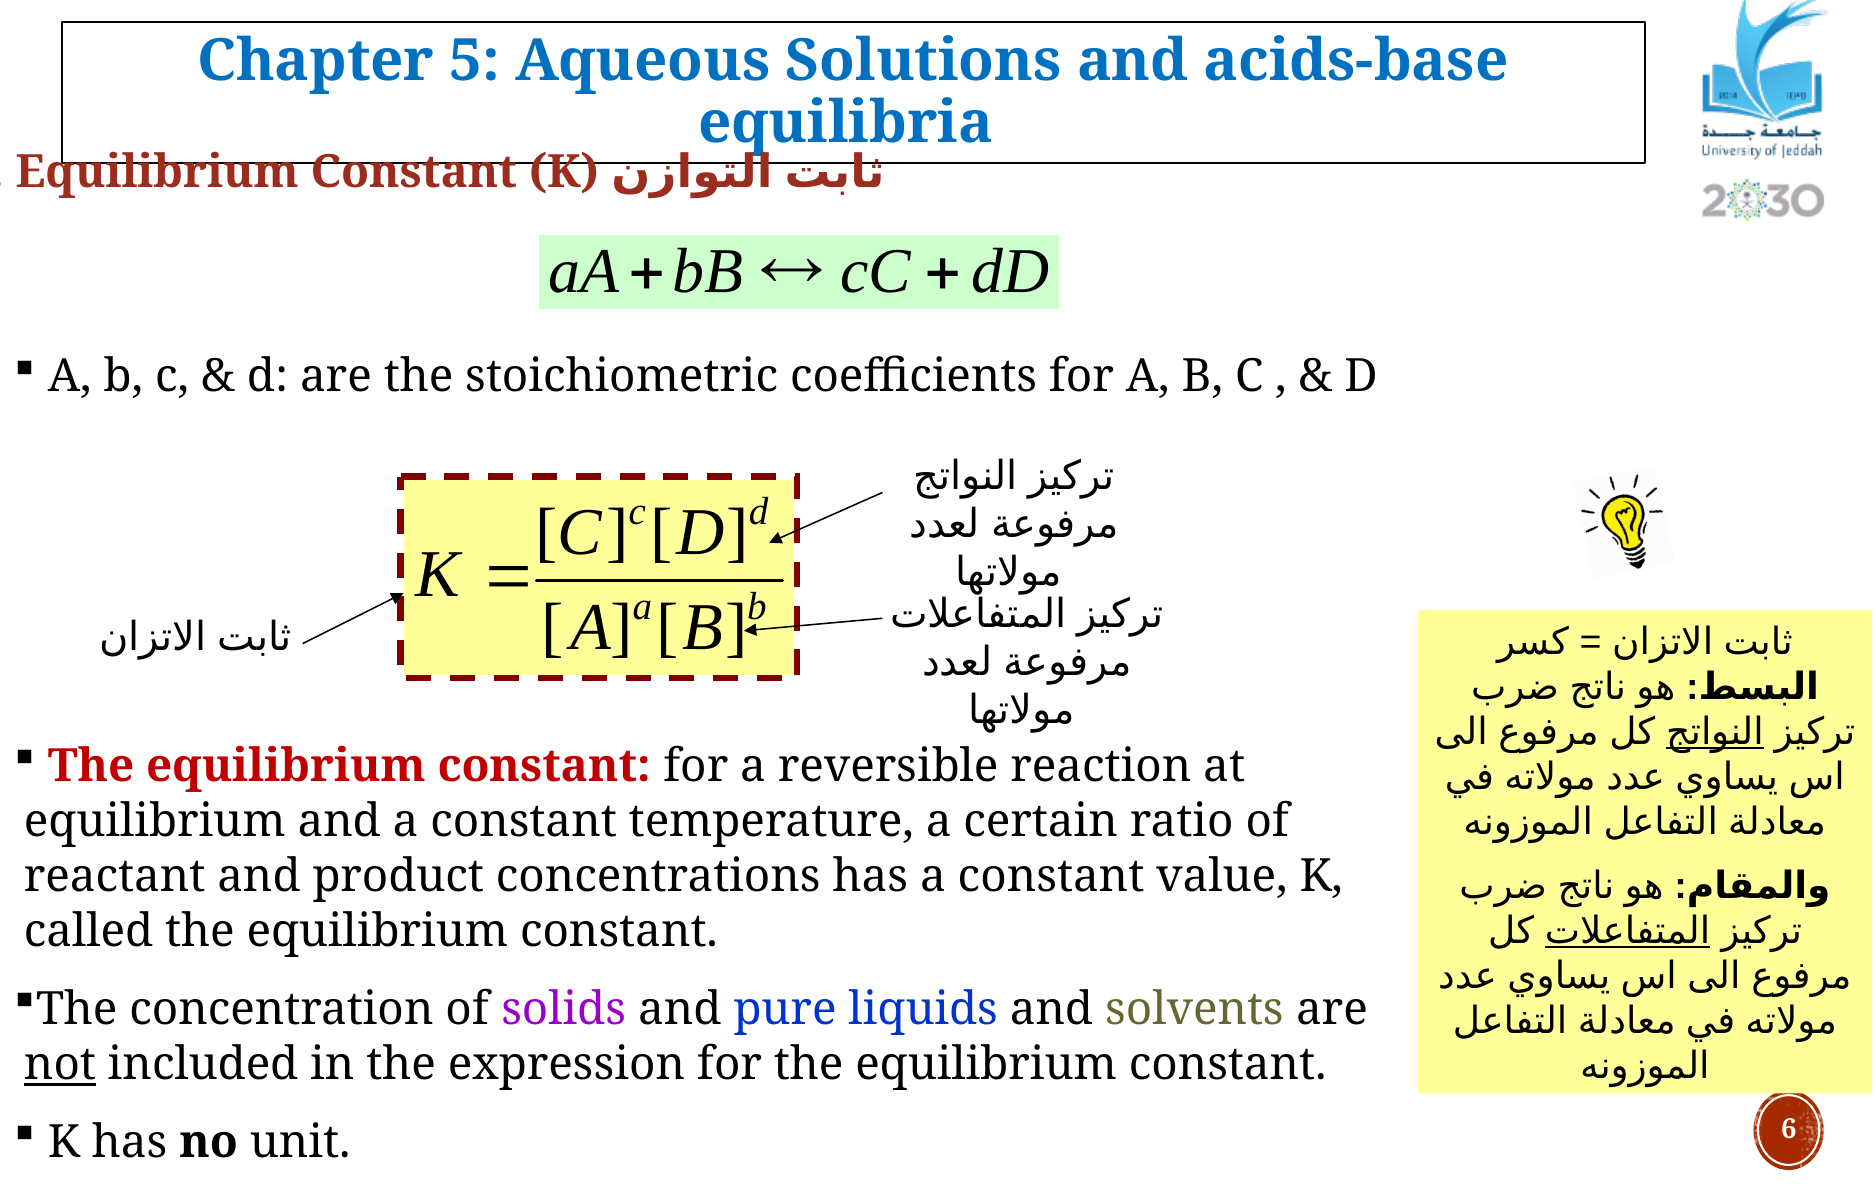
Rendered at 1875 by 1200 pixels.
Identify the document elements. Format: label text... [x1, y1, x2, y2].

text_box 5.2. Equilibrium Constant (K) ثابت التوازن [0, 134, 912, 205]
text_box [26, 442, 1186, 694]
text_box ثابت الاتزان = كسر البسط: هو ناتج ضرب تركيز النواتج كل مرفوع الى اس يساوي عدد مولاته في معادلة التفاعل الموزونه والمقام: هو ناتج ضرب تركيز المتفاعلات كل مرفوع الى اس يساوي عدد مولاته في معادلة التفاعل الموزونه [1418, 609, 1872, 1094]
text_box Chapter 5: Aqueous Solutions and acids-base equilibria [61, 21, 1646, 164]
picture [1681, 0, 1846, 227]
picture [1574, 466, 1674, 578]
text_box A, b, c, & d: are the stoichiometric coefficients for A, B, C , & D The equilibrium constant: for a reversible reaction at equilibrium and a constant temperature, a certain ratio of reactant and product concentrations has a constant value, K, called the equilibrium constant. The concentration of solids and pure liquids and solvents are not included in the expression for the equilibrium constant. K has no unit. [0, 338, 1397, 1200]
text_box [541, 236, 1057, 307]
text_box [28, 444, 1185, 693]
slide_number 6 [1739, 1097, 1838, 1162]
